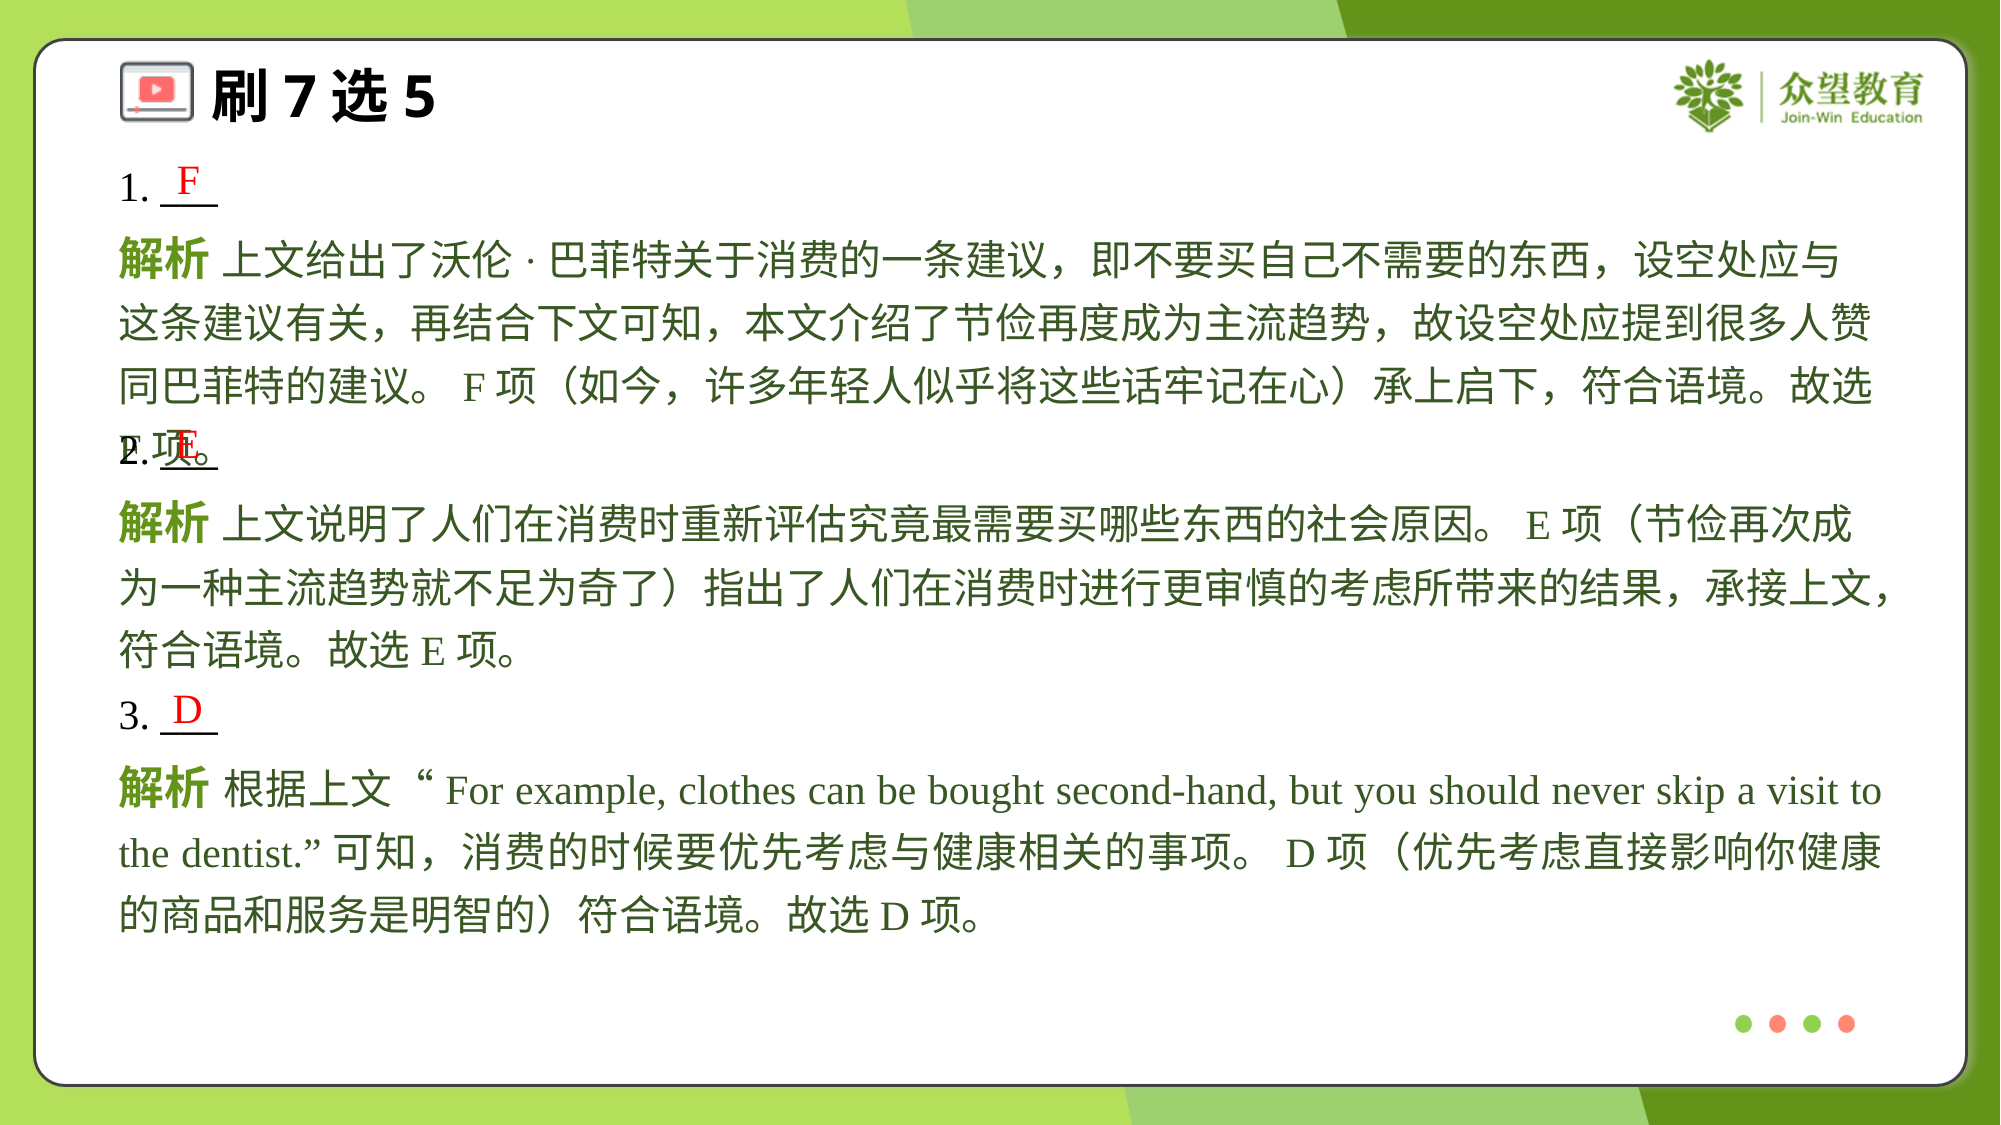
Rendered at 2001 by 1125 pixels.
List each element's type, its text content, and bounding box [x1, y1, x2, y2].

text_box 解析 根据上文“For example, clothes can be bought second-hand, but you should never skip a visit to the dentist.”可知，消费的时候要优先考虑与健康相关的事项。D项（优先考虑直接影响你健康的商品和服务是明智的）符合语境。故选D项。 [118, 744, 1883, 934]
text_box F [172, 140, 205, 199]
text_box 3. ___ [118, 675, 1883, 733]
text_box D [167, 669, 208, 727]
picture [0, 0, 2000, 1125]
text_box E [170, 404, 205, 463]
text_box 解析 上文说明了人们在消费时重新评估究竟最需要买哪些东西的社会原因。E项（节俭再次成为一种主流趋势就不足为奇了）指出了人们在消费时进行更审慎的考虑所带来的结果，承接上文，符合语境。故选E项。 [118, 480, 1883, 670]
text_box 2. ___ [118, 410, 1883, 468]
text_box 1. ___ [118, 146, 1883, 204]
text_box 解析 上文给出了沃伦·巴菲特关于消费的一条建议，即不要买自己不需要的东西，设空处应与这条建议有关，再结合下文可知，本文介绍了节俭再度成为主流趋势，故设空处应提到很多人赞同巴菲特的建议。F项（如今，许多年轻人似乎将这些话牢记在心）承上启下，符合语境。故选F项。 [118, 215, 1883, 405]
